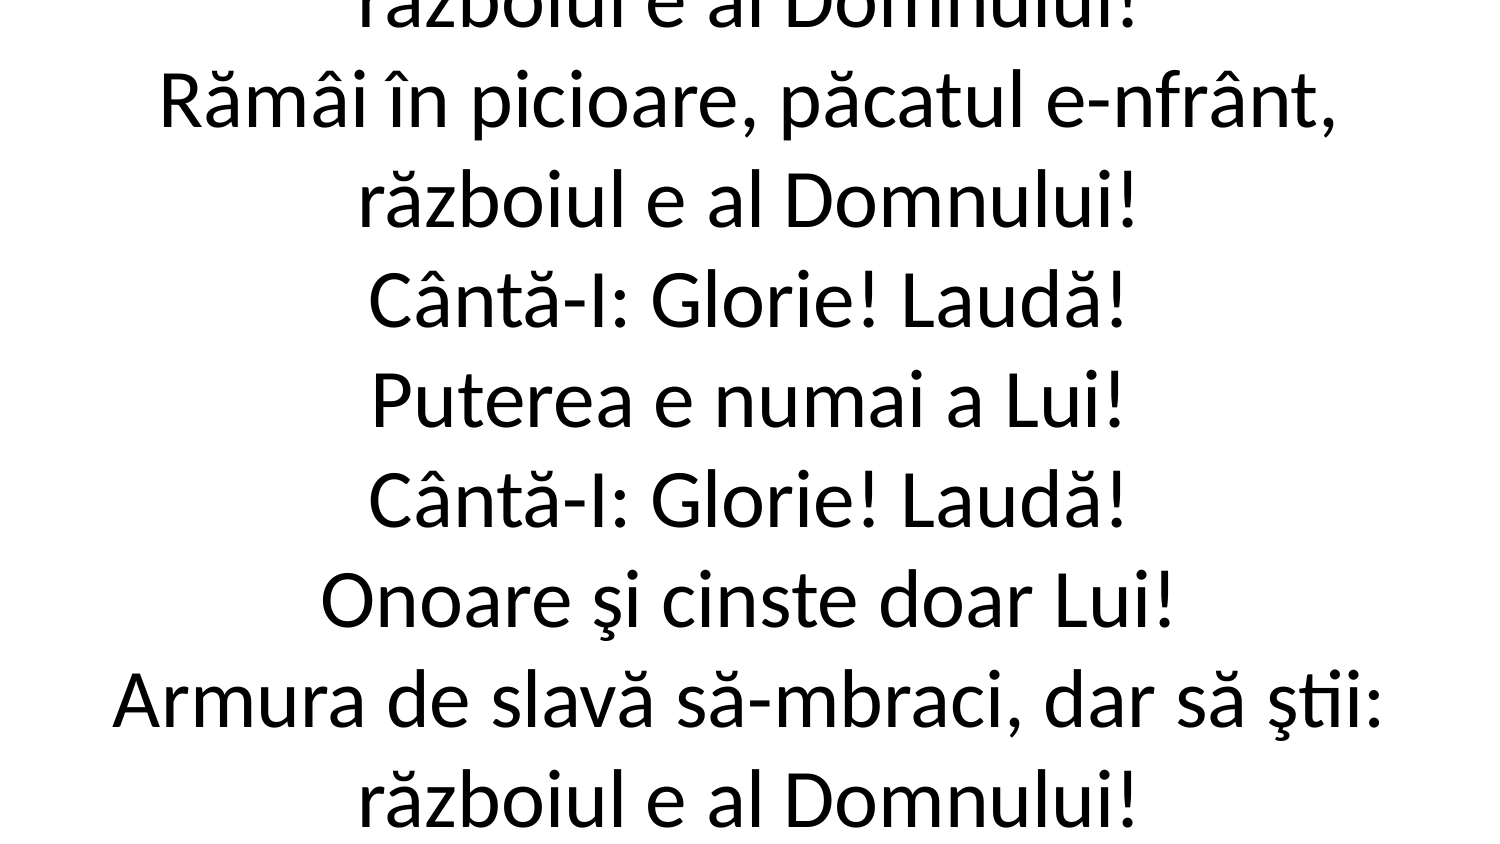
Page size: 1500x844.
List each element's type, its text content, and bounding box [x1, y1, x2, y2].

text_box 1. Când lupta e-aproape, să nu uiţi nicicând: războiul e al Domnului! Rămâi în picioare, păcatul e-nfrânt, războiul e al Domnului! Cântă-I: Glorie! Laudă! Puterea e numai a Lui! Cântă-I: Glorie! Laudă! Onoare şi cinste doar Lui! Armura de slavă să-mbraci, dar să ştii: războiul e al Domnului! Proclamă Cuvântul şi nu te clinti, războiul e al Domnului! [0, 0, 1500, 844]
